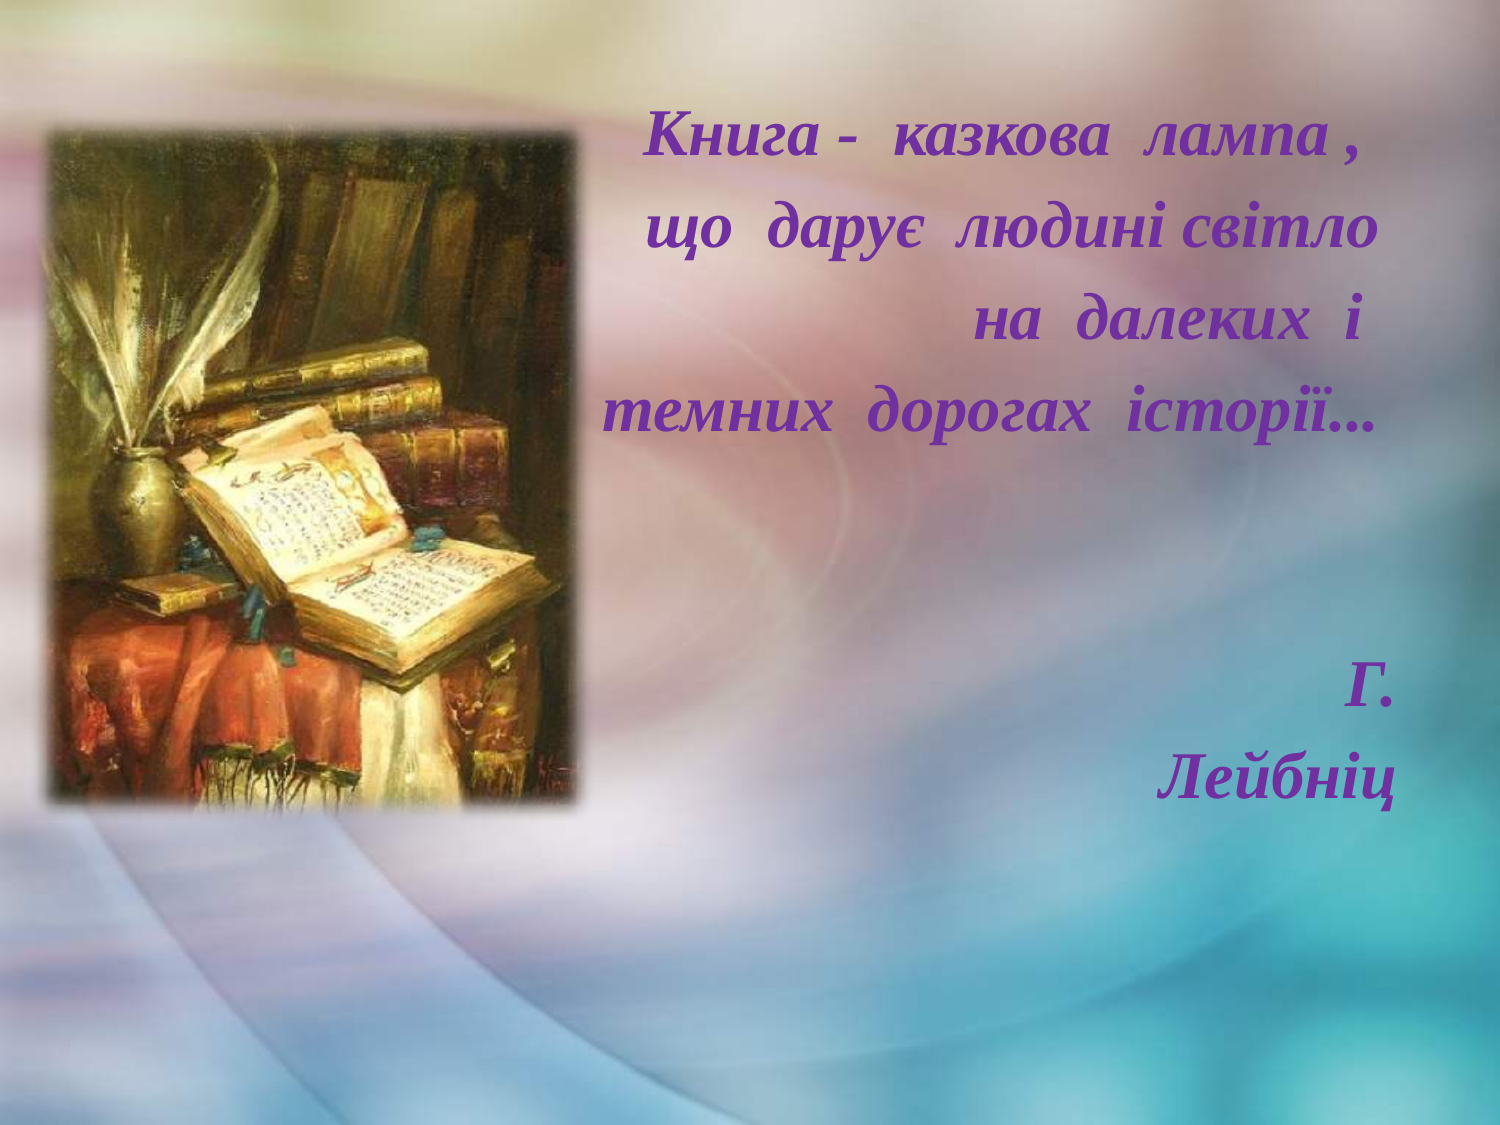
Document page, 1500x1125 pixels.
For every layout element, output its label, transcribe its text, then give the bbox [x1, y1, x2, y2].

text_box Книга - казкова лампа , що дарує людині світло на далеких і темних дорогах історії... Г. Лейбніц [149, 111, 1447, 778]
picture [0, 0, 1500, 1125]
